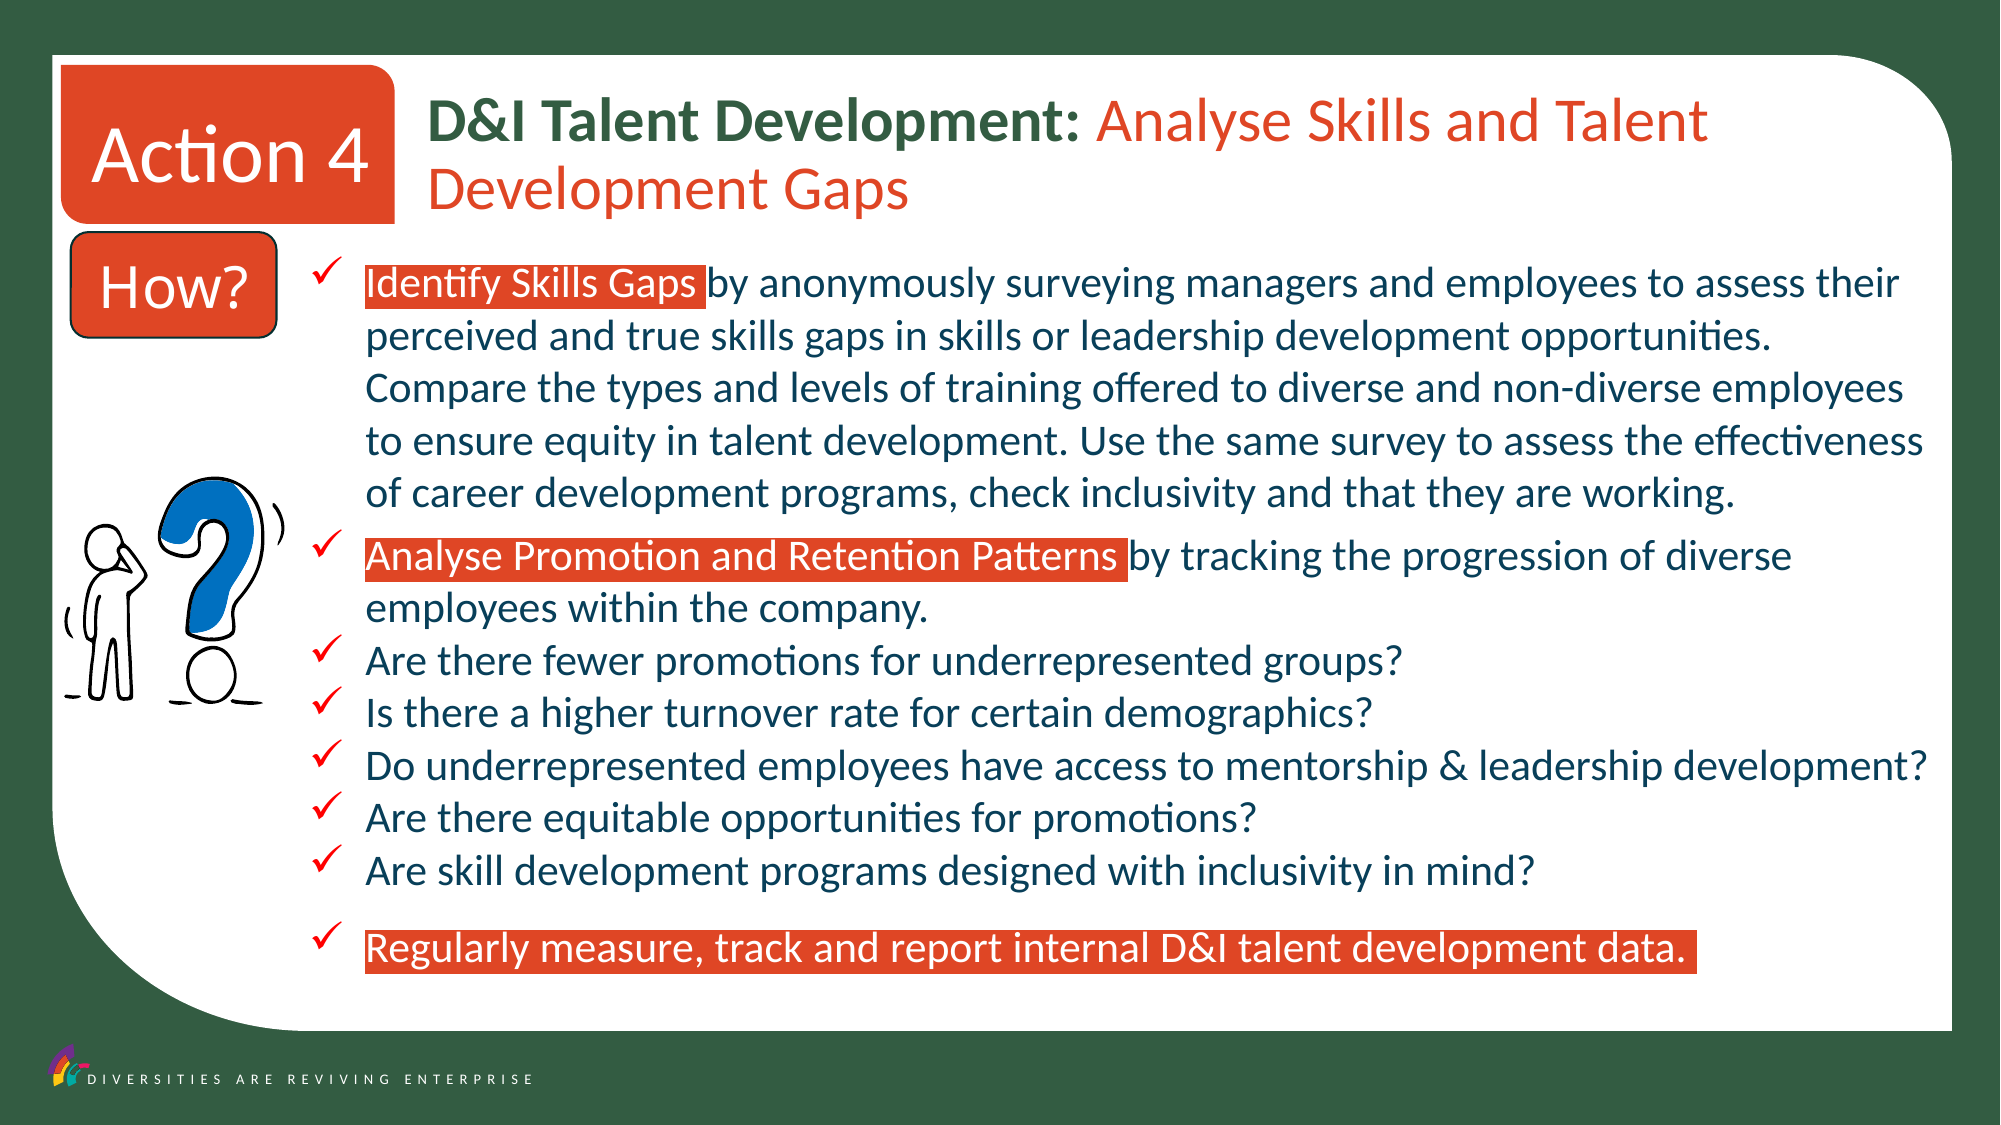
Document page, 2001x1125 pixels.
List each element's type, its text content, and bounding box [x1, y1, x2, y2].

text_box [64, 69, 396, 225]
text_box How? [69, 231, 278, 339]
text_box Action 4 [15, 56, 385, 213]
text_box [64, 476, 285, 705]
text_box D&I Talent Development: Analyse Skills and Talent Development Gaps [412, 89, 1869, 222]
list Identify Skills Gaps by anonymously surveying managers and employees to assess their perceived and true skills gaps in skills or leadership development opportunities. Compare the types and levels of training offered to diverse and non-diverse employees to ensure equity in talent development. Use the same survey to assess the effectiveness of career development programs, check inclusivity and that they are working. Analyse Promotion and Retention Patterns by tracking the progression of diverse employees within the company. Are there fewer promotions for underrepresented groups? Is there a higher turnover rate for certain demographics? Do underrepresented employees have access to mentorship & leadership development? Are there equitable opportunities for promotions? Are skill development programs designed with inclusivity in mind? Regularly measure, track and report internal D&I talent development data. [294, 246, 1955, 879]
